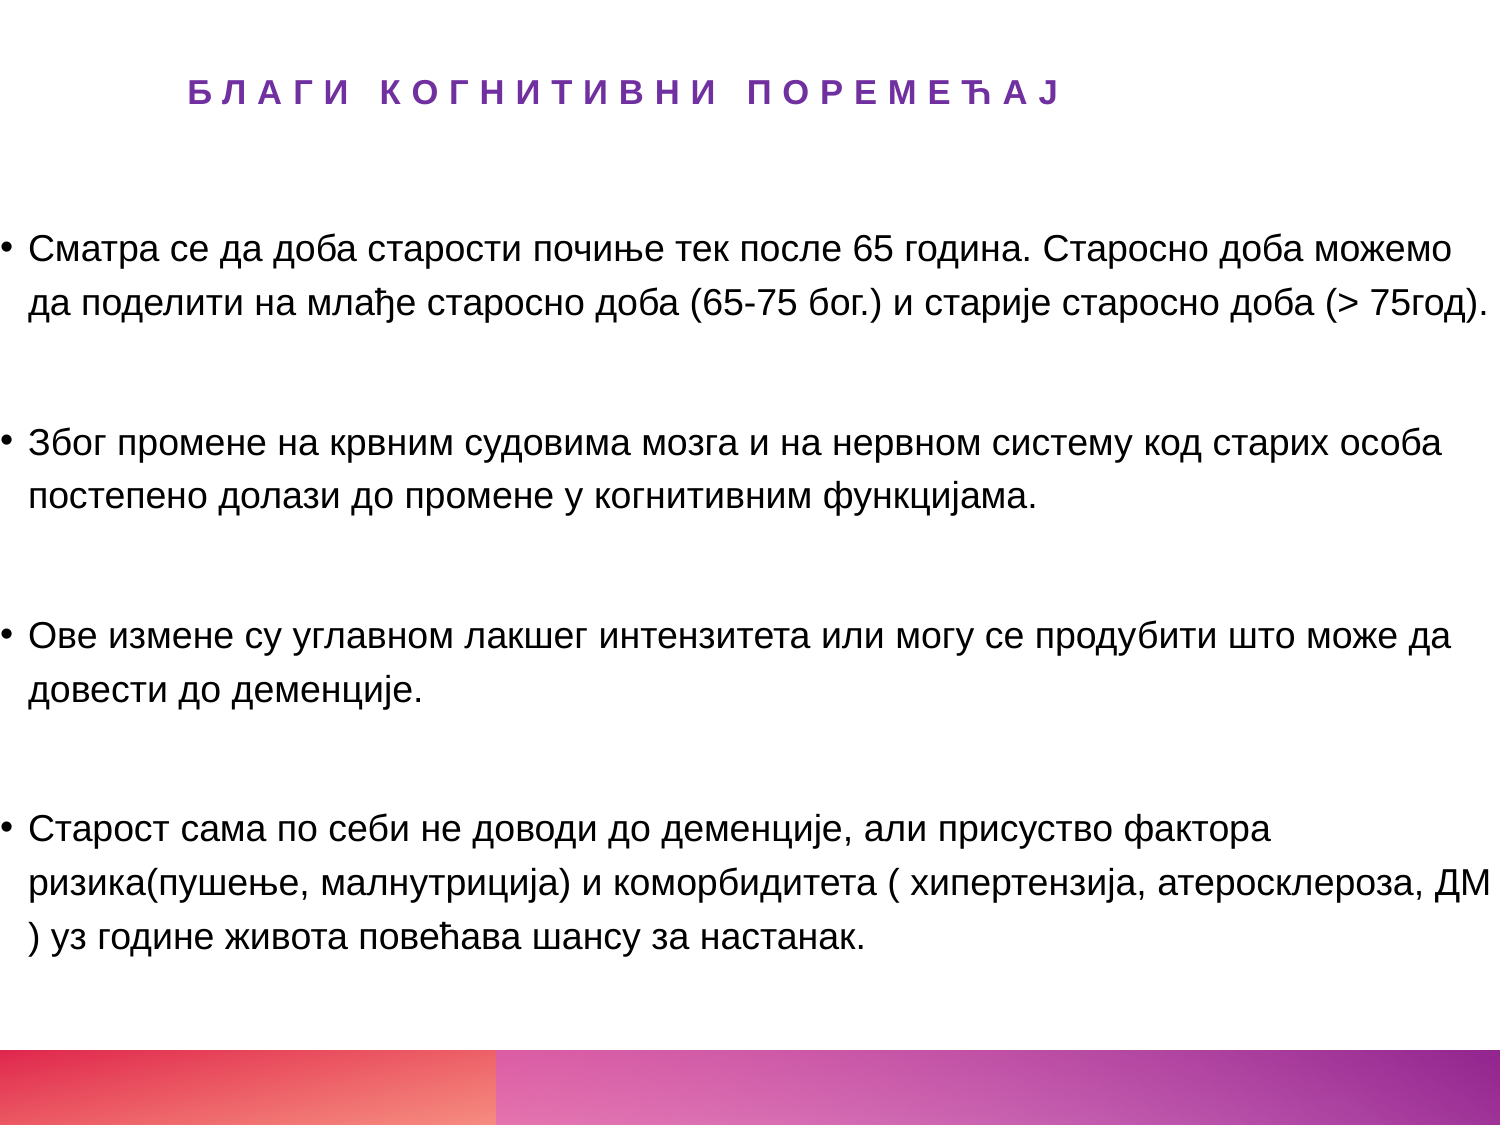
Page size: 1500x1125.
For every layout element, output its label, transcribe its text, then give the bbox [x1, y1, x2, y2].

list Сматра се да доба старости почиње тек после 65 година. Старосно доба можемо да поделити на млађе старосно доба (65-75 бог.) и старије старосно доба (> 75год). Због промене на крвним судовима мозга и на нервном систему код старих особа постепено долази до промене у когнитивним функцијама. Ове измене су углавном лакшег интензитета или могу се продубити што може да довести до деменције. Старост сама по себи не доводи до деменције, али присуство фактора ризика(пушење, малнутриција) и коморбидитета ( хипертензија, атеросклероза, ДМ ) уз године живота повећава шансу за настанак. [0, 215, 1500, 1125]
text_box Благи когнитивни поремећај [172, 62, 1328, 120]
